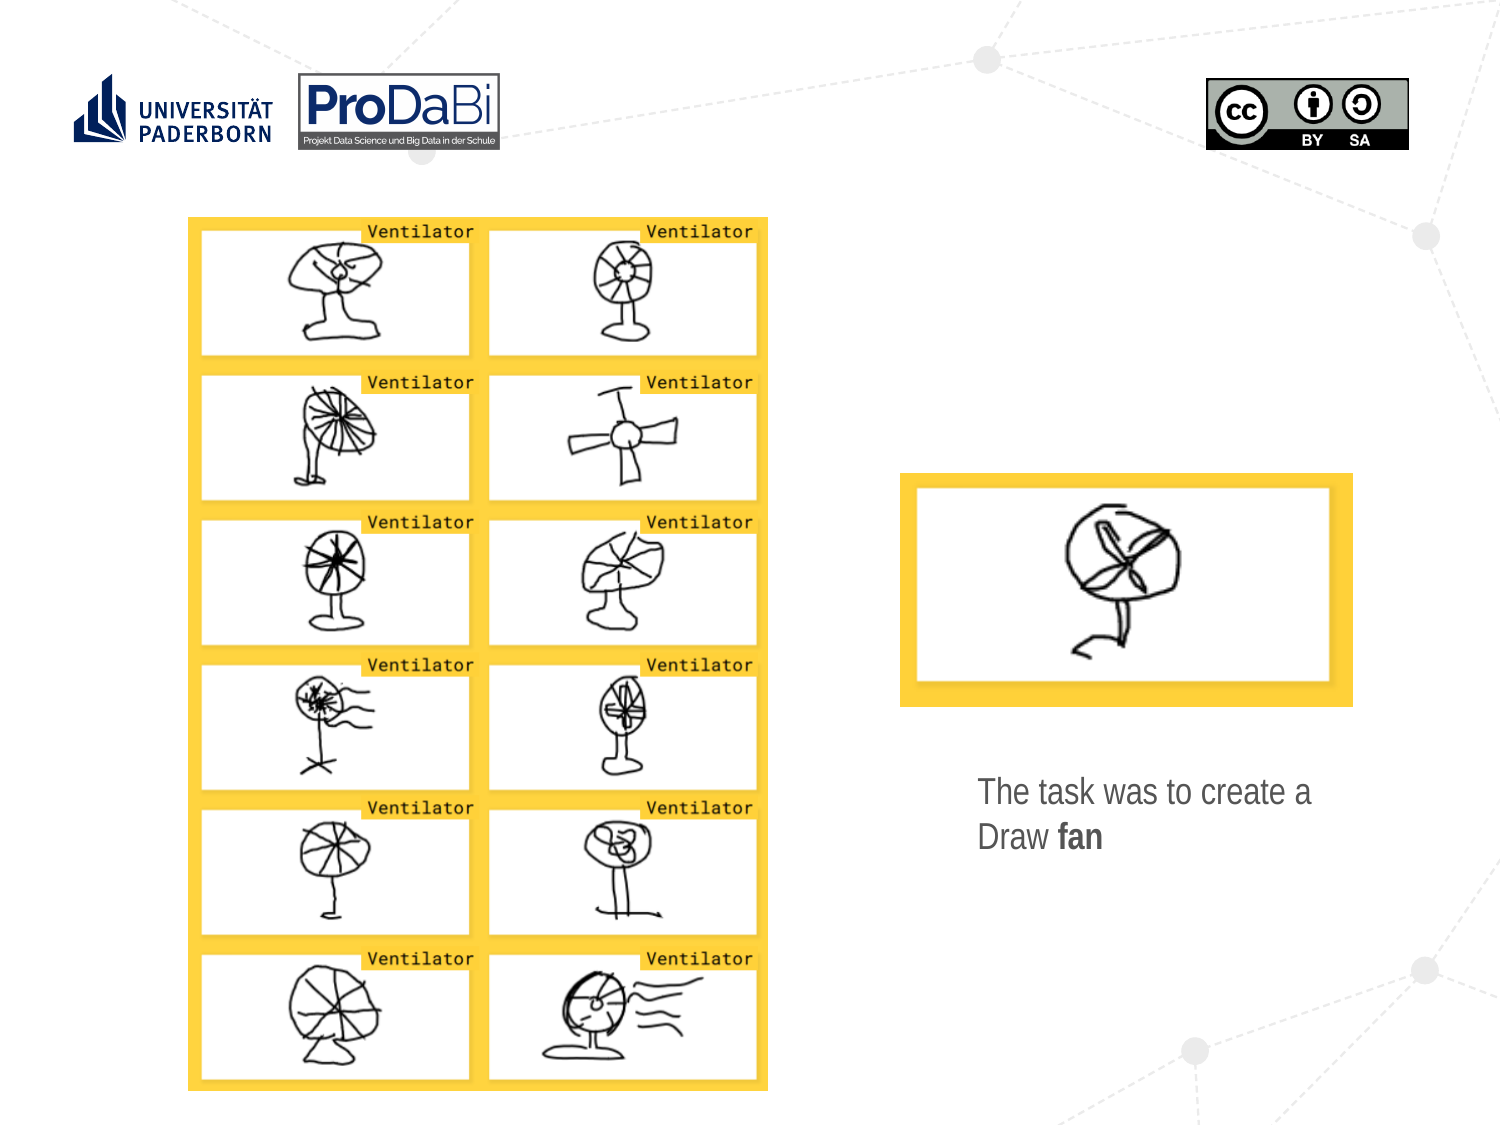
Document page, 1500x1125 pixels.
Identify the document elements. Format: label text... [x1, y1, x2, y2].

text_box The task was to create a Draw fan [962, 759, 1336, 865]
picture [188, 217, 768, 1091]
picture [900, 473, 1353, 707]
picture [1206, 78, 1409, 150]
picture [298, 73, 500, 150]
